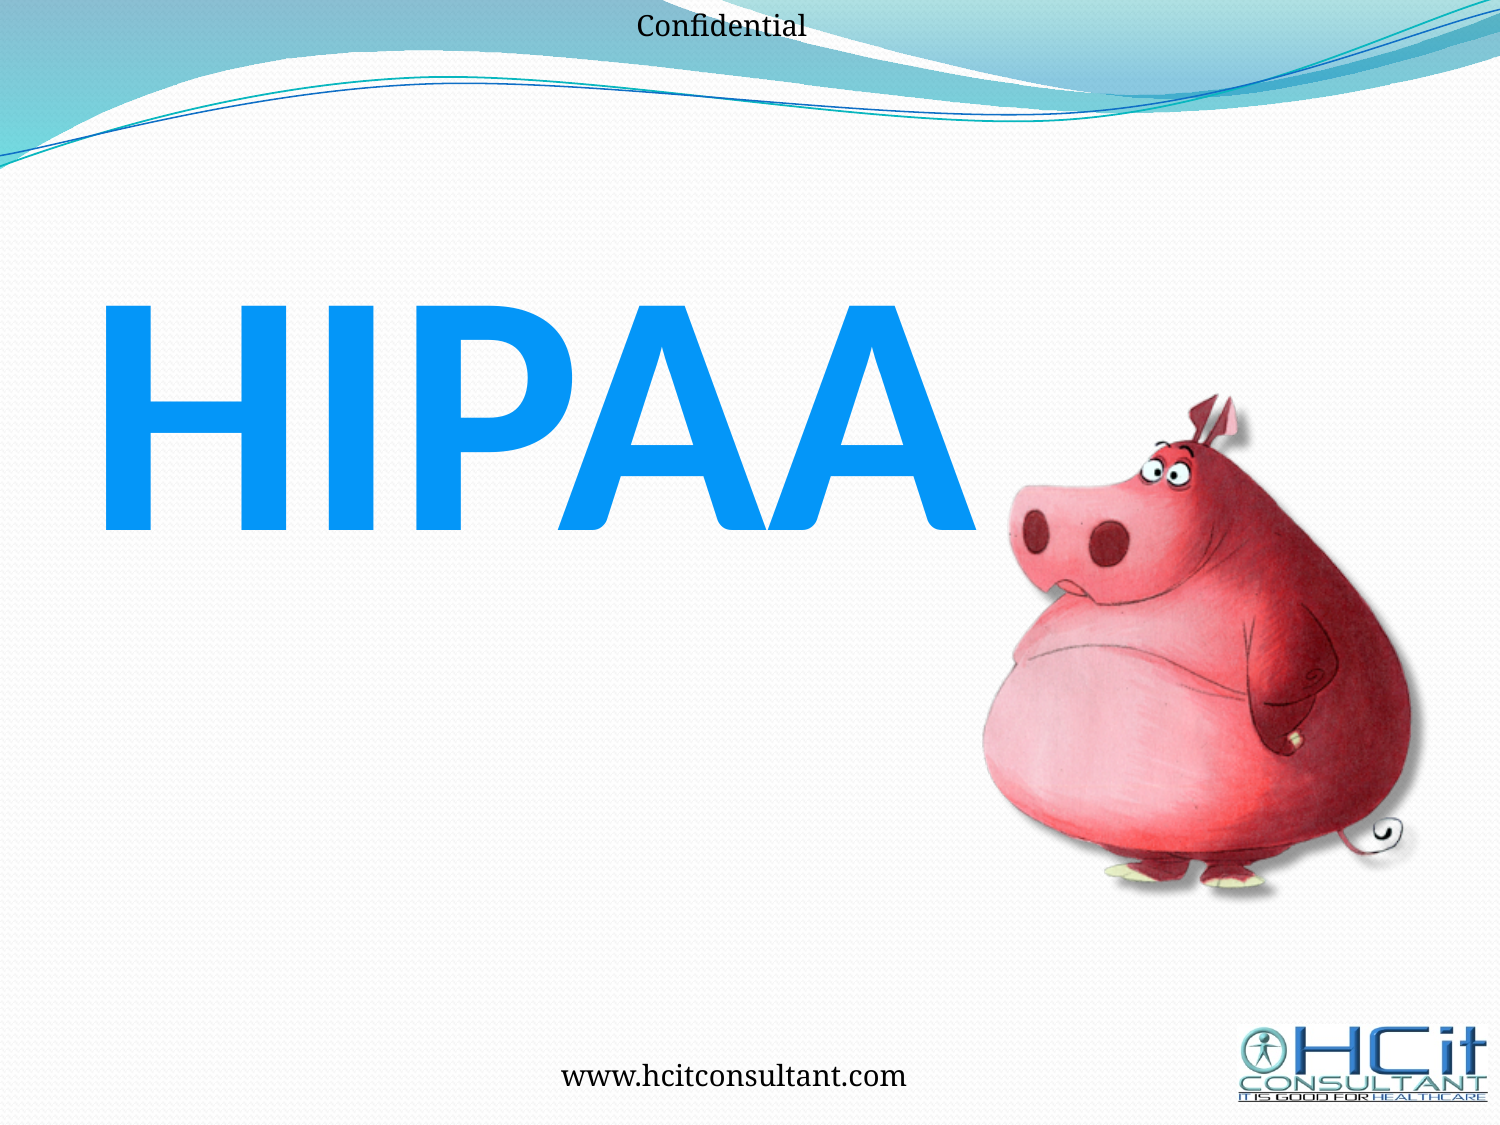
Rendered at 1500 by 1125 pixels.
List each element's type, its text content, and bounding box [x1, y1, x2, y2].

title HIPAA [87, 224, 1500, 601]
picture [1237, 1024, 1488, 1104]
picture [974, 387, 1423, 899]
slide_number 4 [1299, 1042, 1425, 1103]
